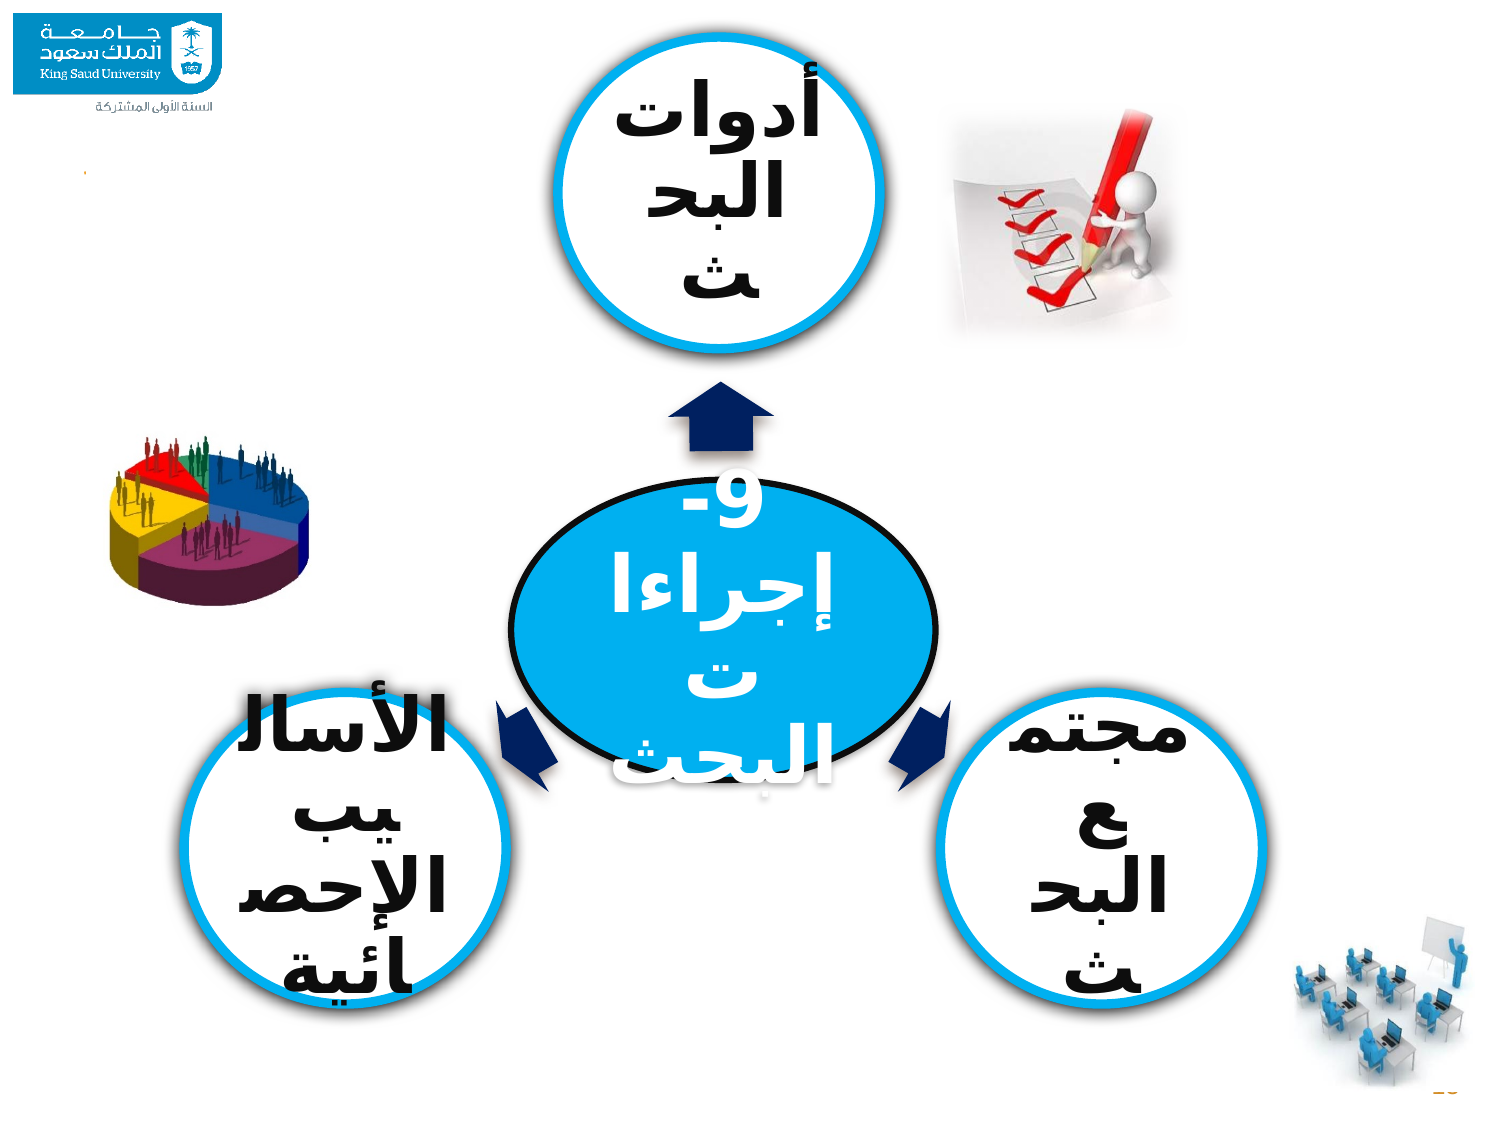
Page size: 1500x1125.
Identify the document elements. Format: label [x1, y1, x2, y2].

picture [0, 0, 236, 126]
picture [172, 22, 211, 36]
picture [41, 53, 51, 58]
picture [1284, 913, 1475, 1092]
picture [50, 30, 76, 38]
picture [55, 51, 70, 59]
list [92, 36, 1355, 1005]
picture [92, 390, 331, 651]
picture [935, 101, 1190, 351]
